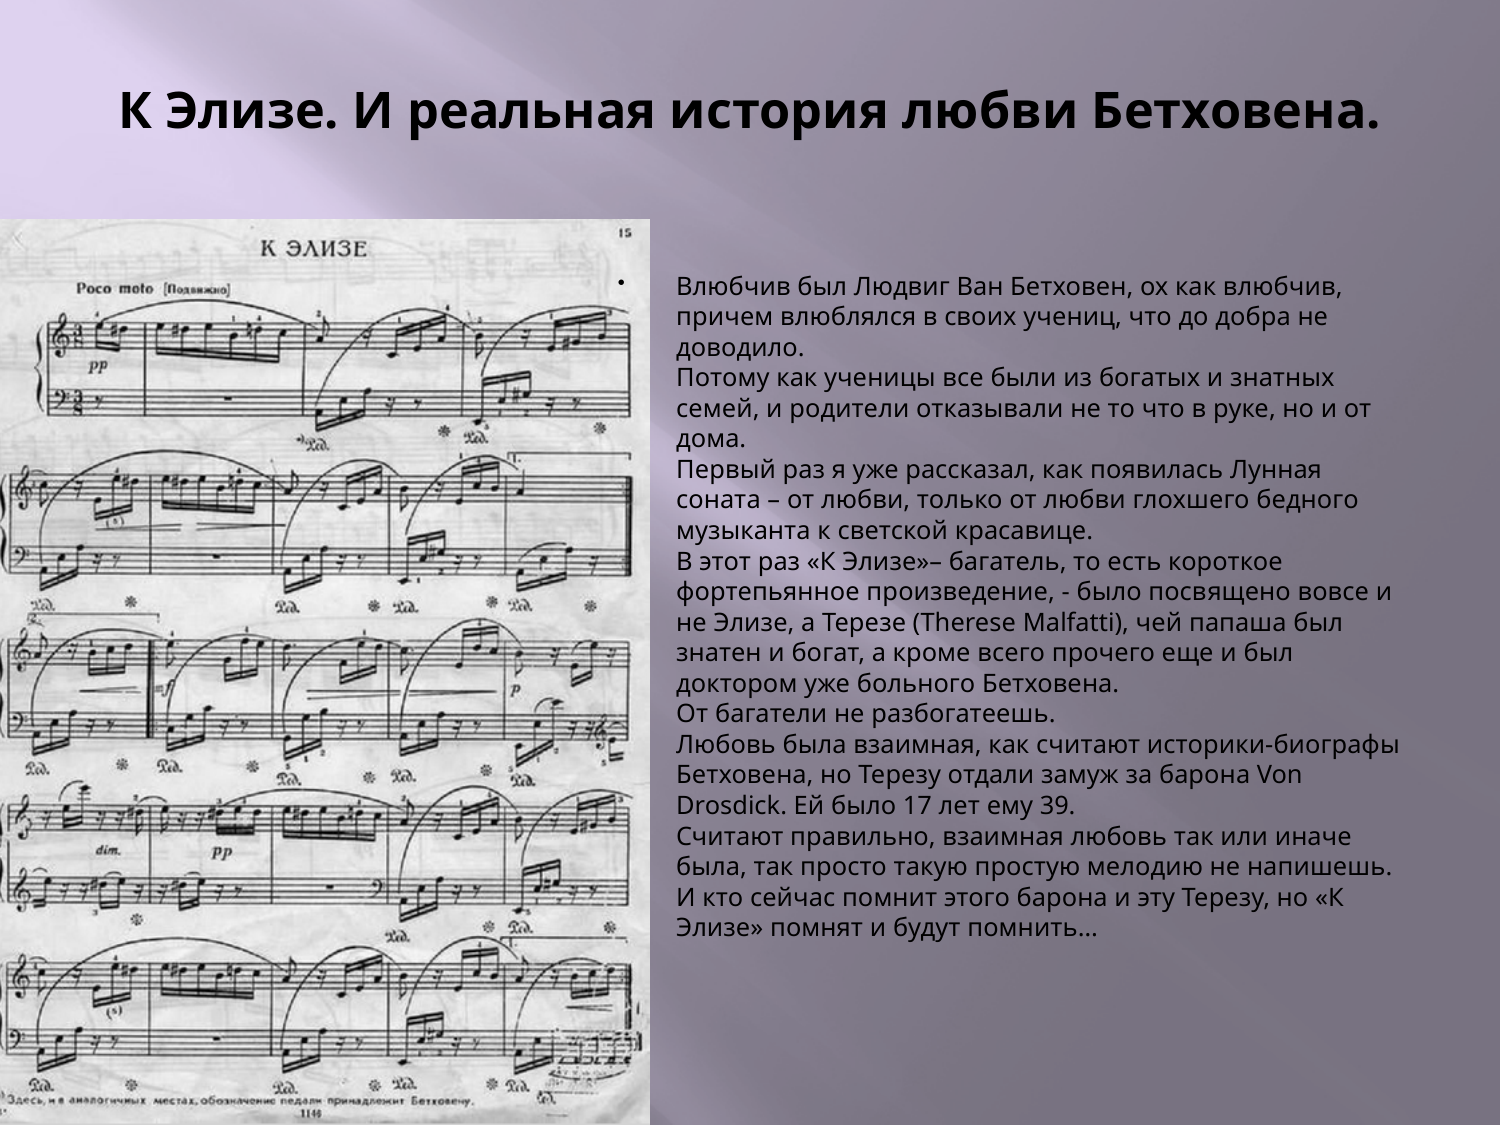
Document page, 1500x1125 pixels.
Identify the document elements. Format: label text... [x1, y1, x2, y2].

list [0, 219, 650, 1125]
list Влюбчив был Людвиг Ван Бетховен, ох как влюбчив, причем влюблялся в своих учениц, что до добра не доводило. Потому как ученицы все были из богатых и знатных семей, и родители отказывали не то что в руке, но и от дома. Первый раз я уже рассказал, как появилась Лунная соната – от любви, только от любви глохшего бедного музыканта к светской красавице. В этот раз «К Элизе»– багатель, то есть короткое фортепьянное произведение, - было посвящено вовсе и не Элизе, а Терезе (Therese Malfatti), чей папаша был знатен и богат, а кроме всего прочего еще и был доктором уже больного Бетховена. От багатели не разбогатеешь. Любовь была взаимная, как считают историки-биографы Бетховена, но Терезу отдали замуж за барона Von Drosdick. Ей было 17 лет ему 39. Считают правильно, взаимная любовь так или иначе была, так просто такую простую мелодию не напишешь. И кто сейчас помнит этого барона и эту Терезу, но «К Элизе» помнят и будут помнить… [692, 262, 1425, 1005]
title К Элизе. И реальная история любви Бетховена. [75, 45, 1425, 233]
